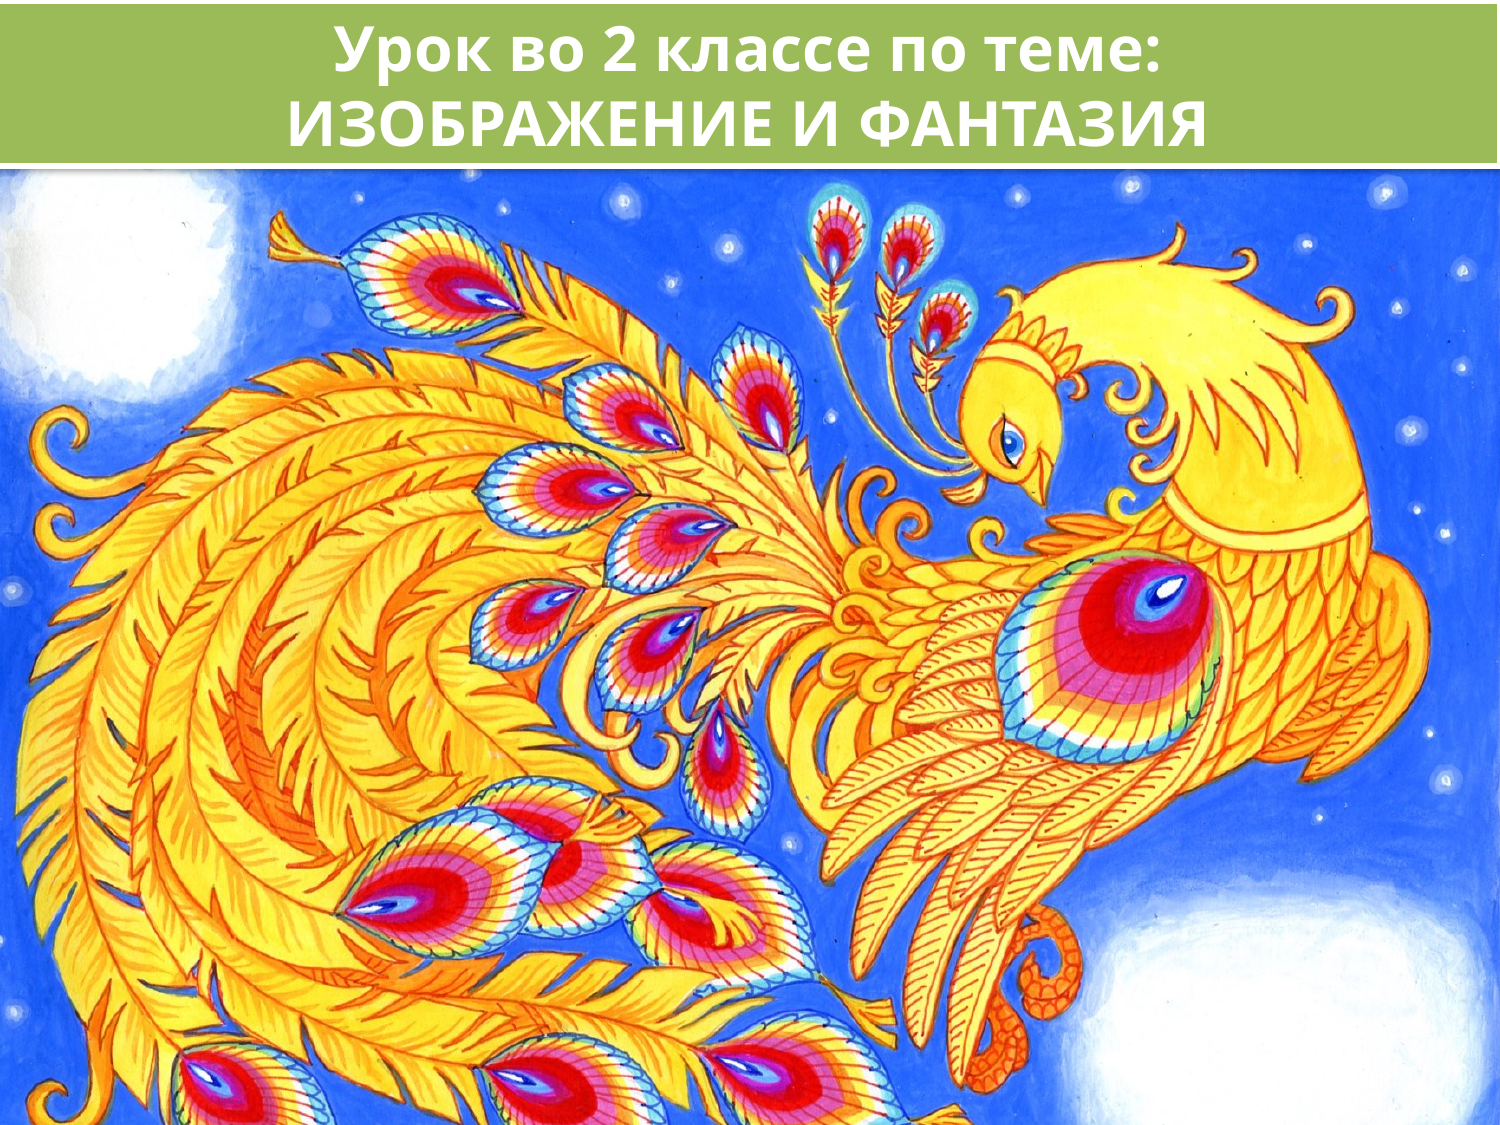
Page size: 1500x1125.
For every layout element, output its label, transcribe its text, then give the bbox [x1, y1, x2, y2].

title Урок во 2 классе по теме: ИЗОБРАЖЕНИЕ И ФАНТАЗИЯ [0, 0, 1500, 136]
picture [0, 136, 1500, 1125]
